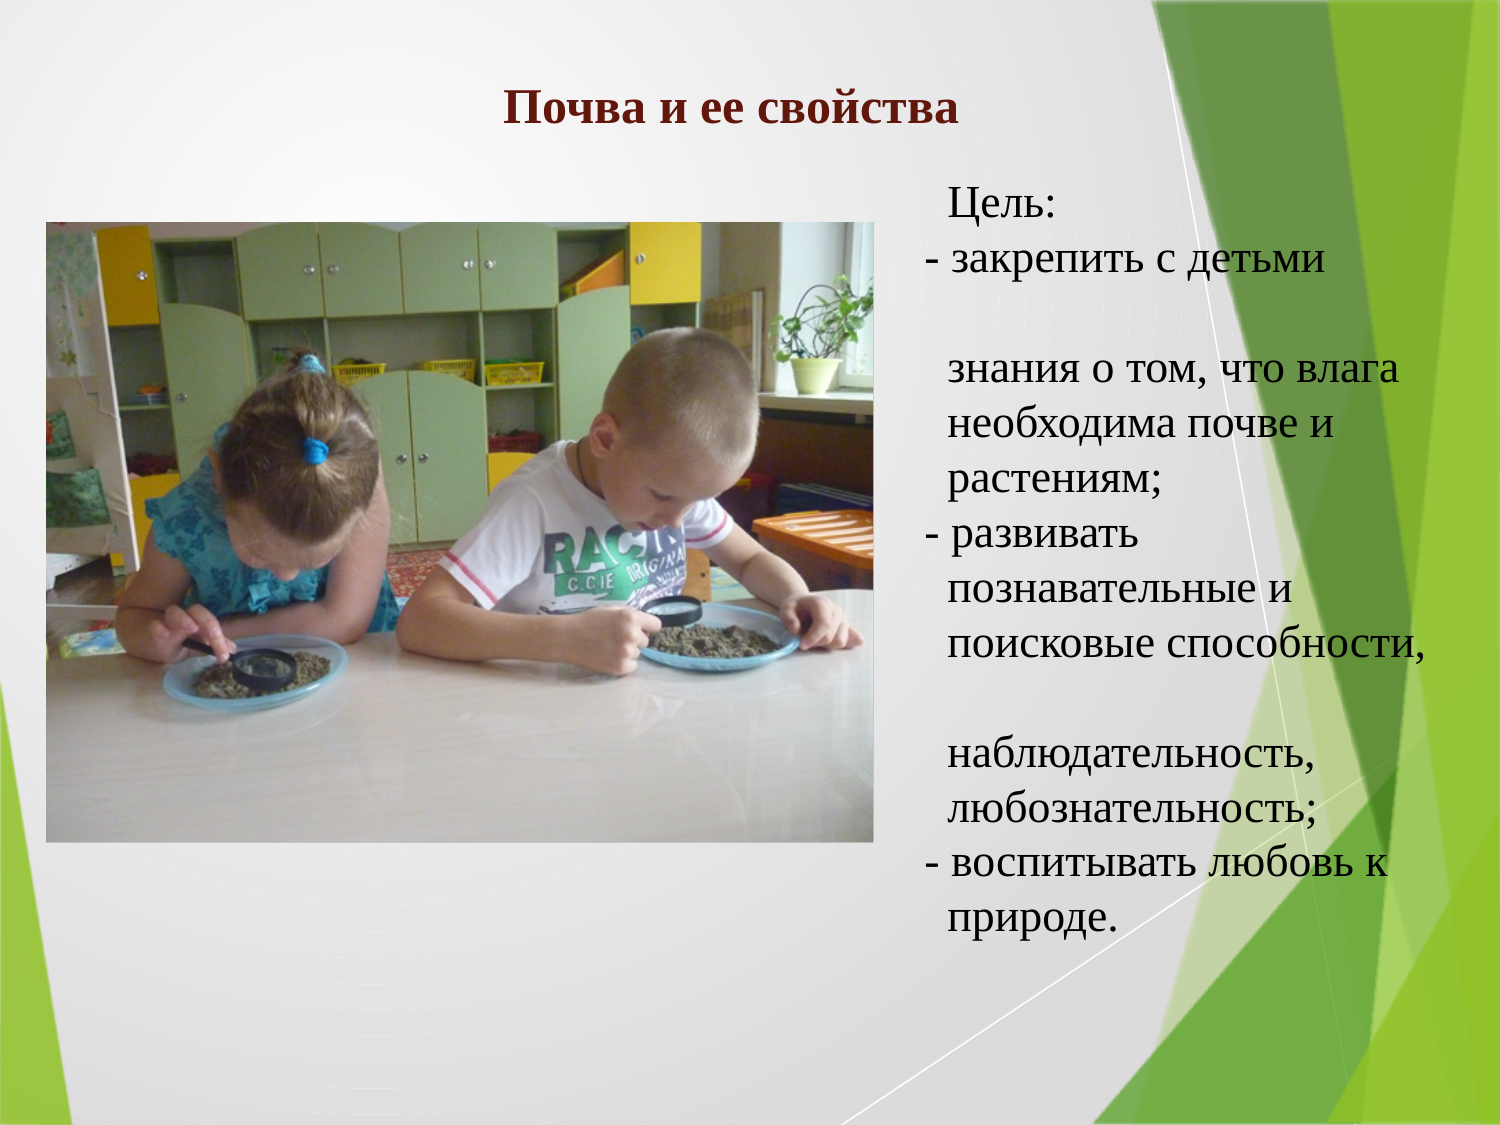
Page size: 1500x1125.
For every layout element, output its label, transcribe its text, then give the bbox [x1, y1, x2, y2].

text_box Почва и ее свойства [253, 66, 1235, 142]
picture [46, 222, 875, 844]
text_box Цель: - закрепить с детьми знания о том, что влага необходима почве и растениям; - развивать познавательные и поисковые способности, наблюдательность, любознательность; - воспитывать любовь к природе. [679, 163, 1448, 949]
